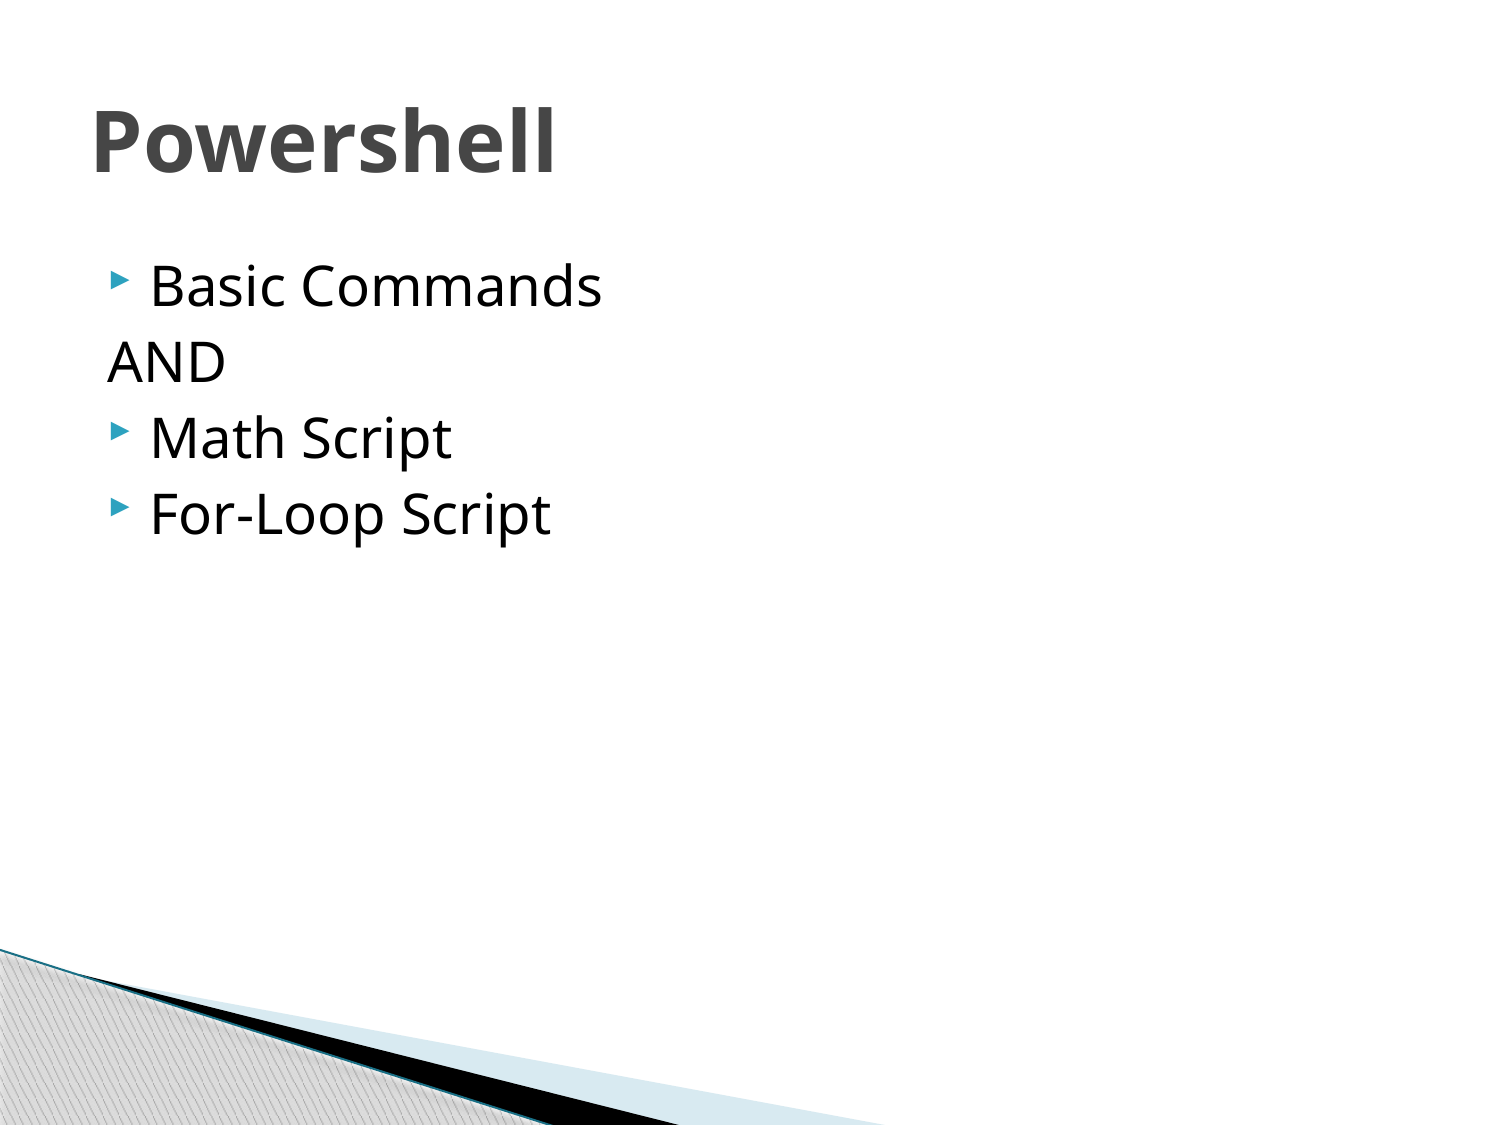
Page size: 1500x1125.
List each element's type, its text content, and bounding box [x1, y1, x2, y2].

title Powershell [75, 45, 1425, 233]
list Basic Commands AND Math Script For-Loop Script [75, 243, 1425, 986]
